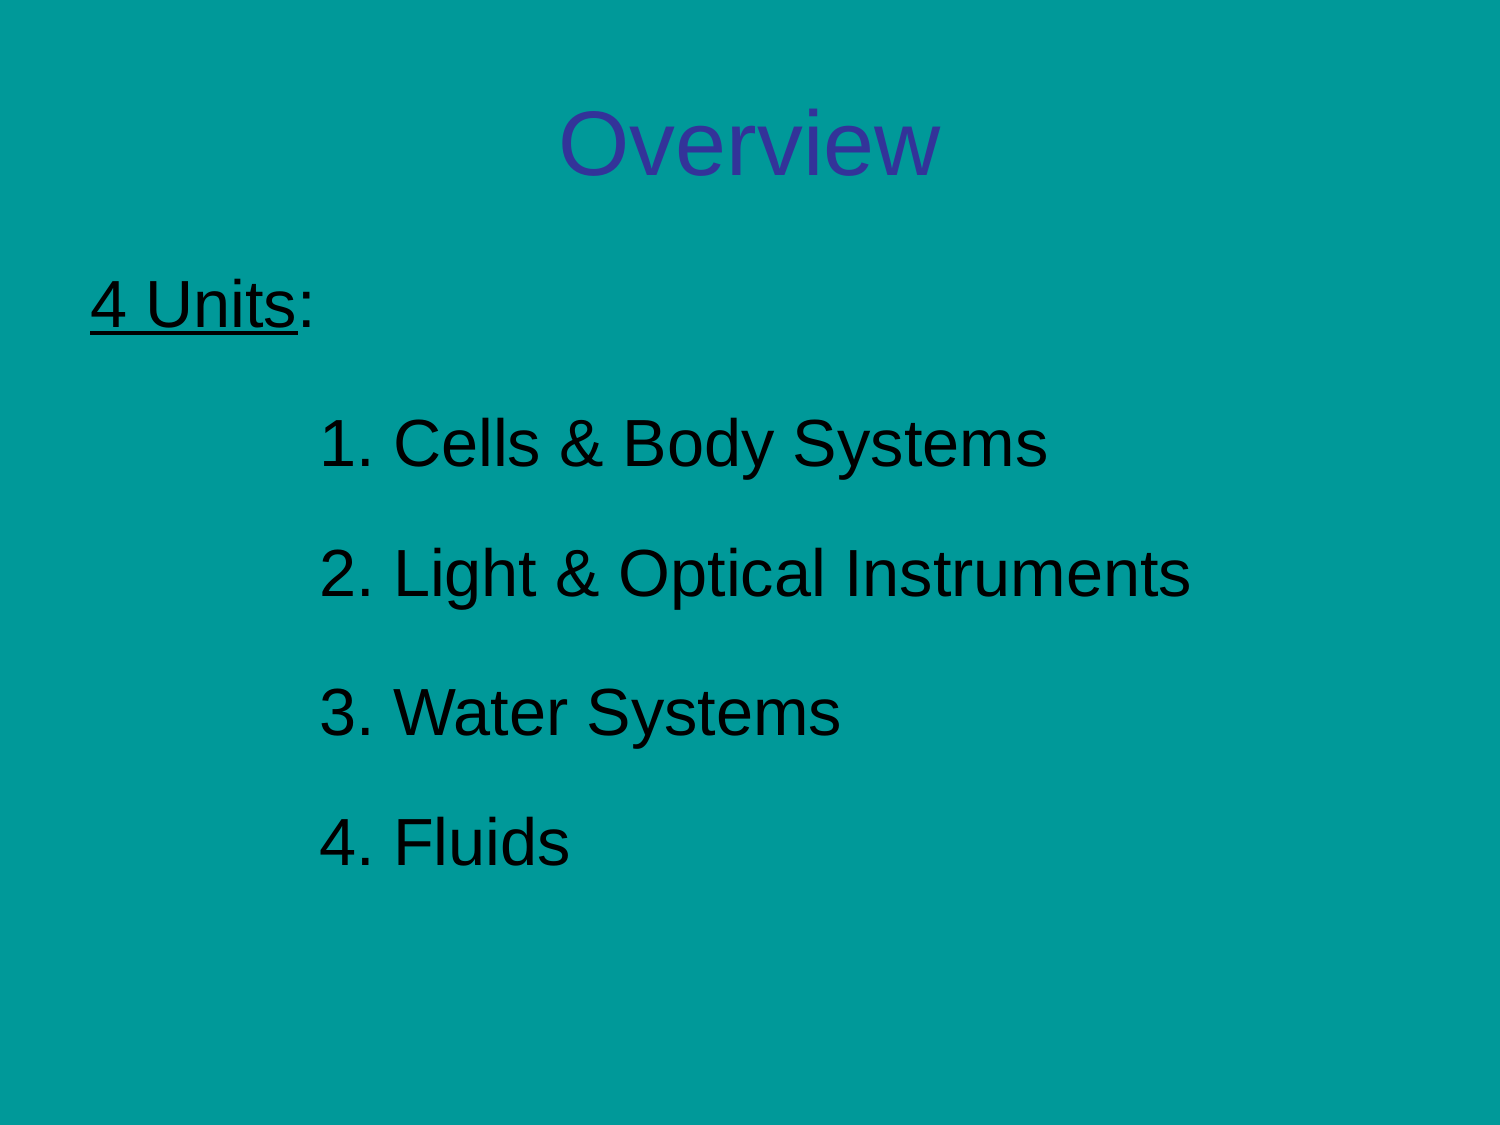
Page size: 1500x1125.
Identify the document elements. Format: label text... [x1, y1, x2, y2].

title Overview [75, 45, 1425, 233]
list 4 Units: 1. Cells & Body Systems 2. Light & Optical Instruments 3. Water Systems 4. Fluids [75, 262, 1425, 1005]
